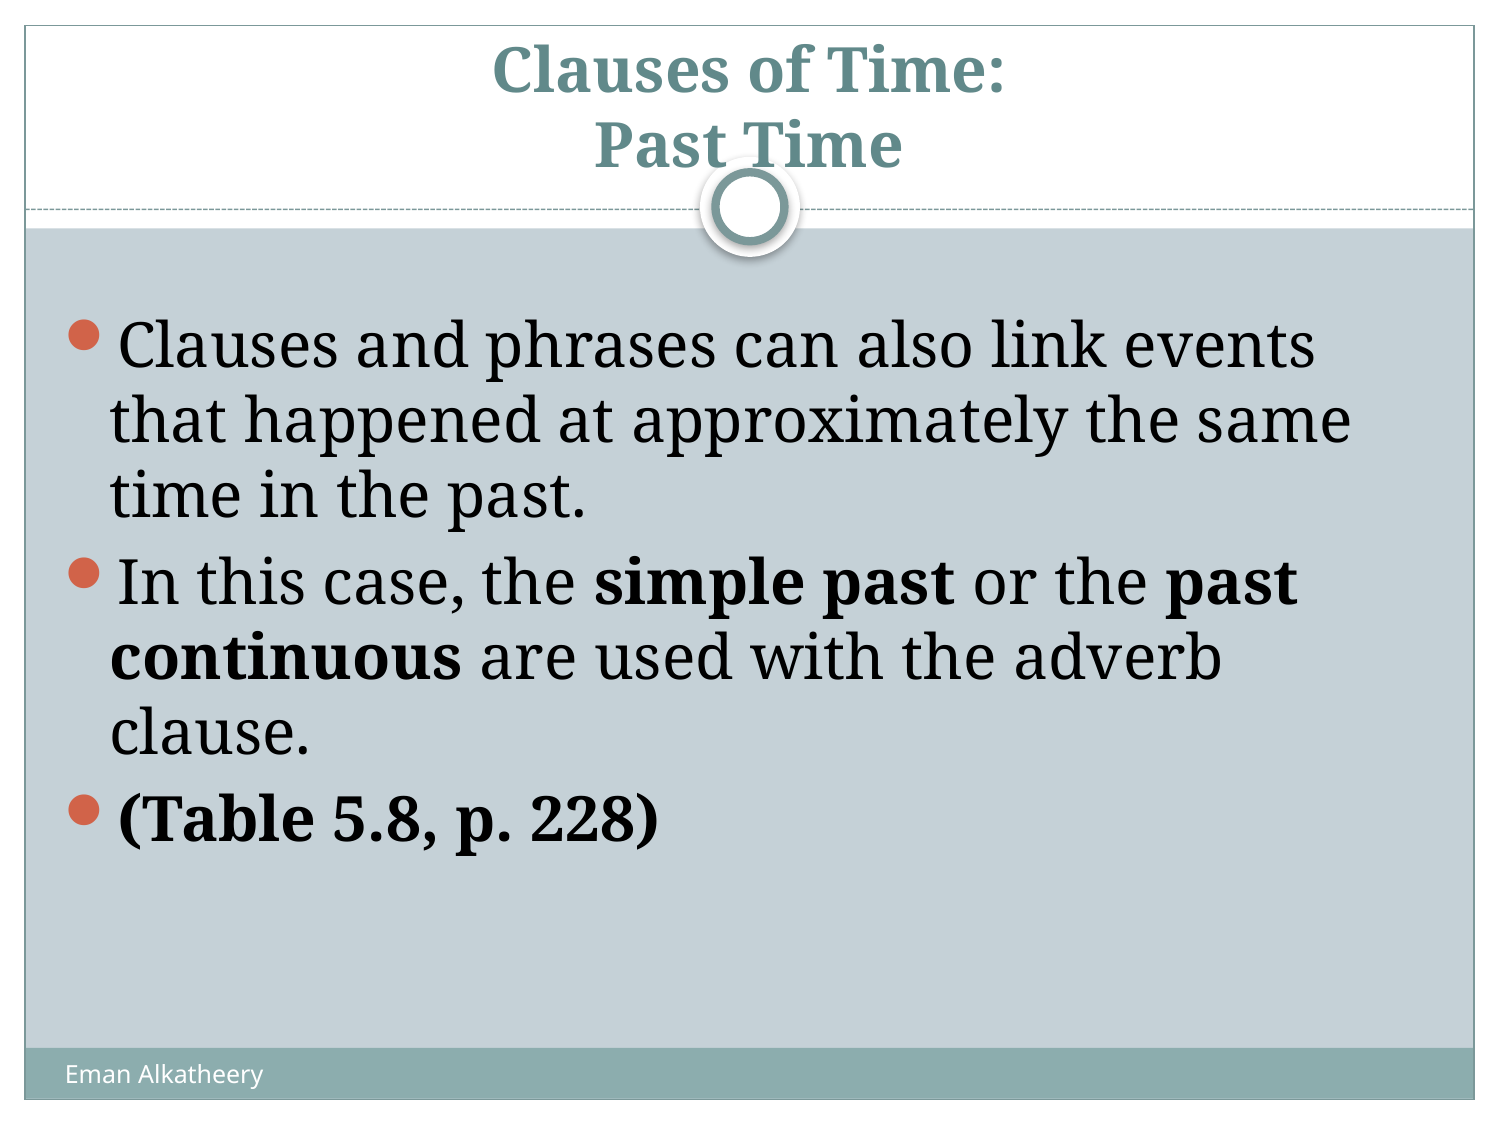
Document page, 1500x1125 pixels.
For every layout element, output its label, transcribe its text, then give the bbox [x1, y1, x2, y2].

list Clauses and phrases can also link events that happened at approximately the same time in the past. In this case, the simple past or the past continuous are used with the adverb clause. (Table 5.8, p. 228) [49, 297, 1445, 985]
title Clauses of Time: Past Time [49, 63, 1450, 188]
footer Eman Alkatheery [50, 1051, 638, 1112]
